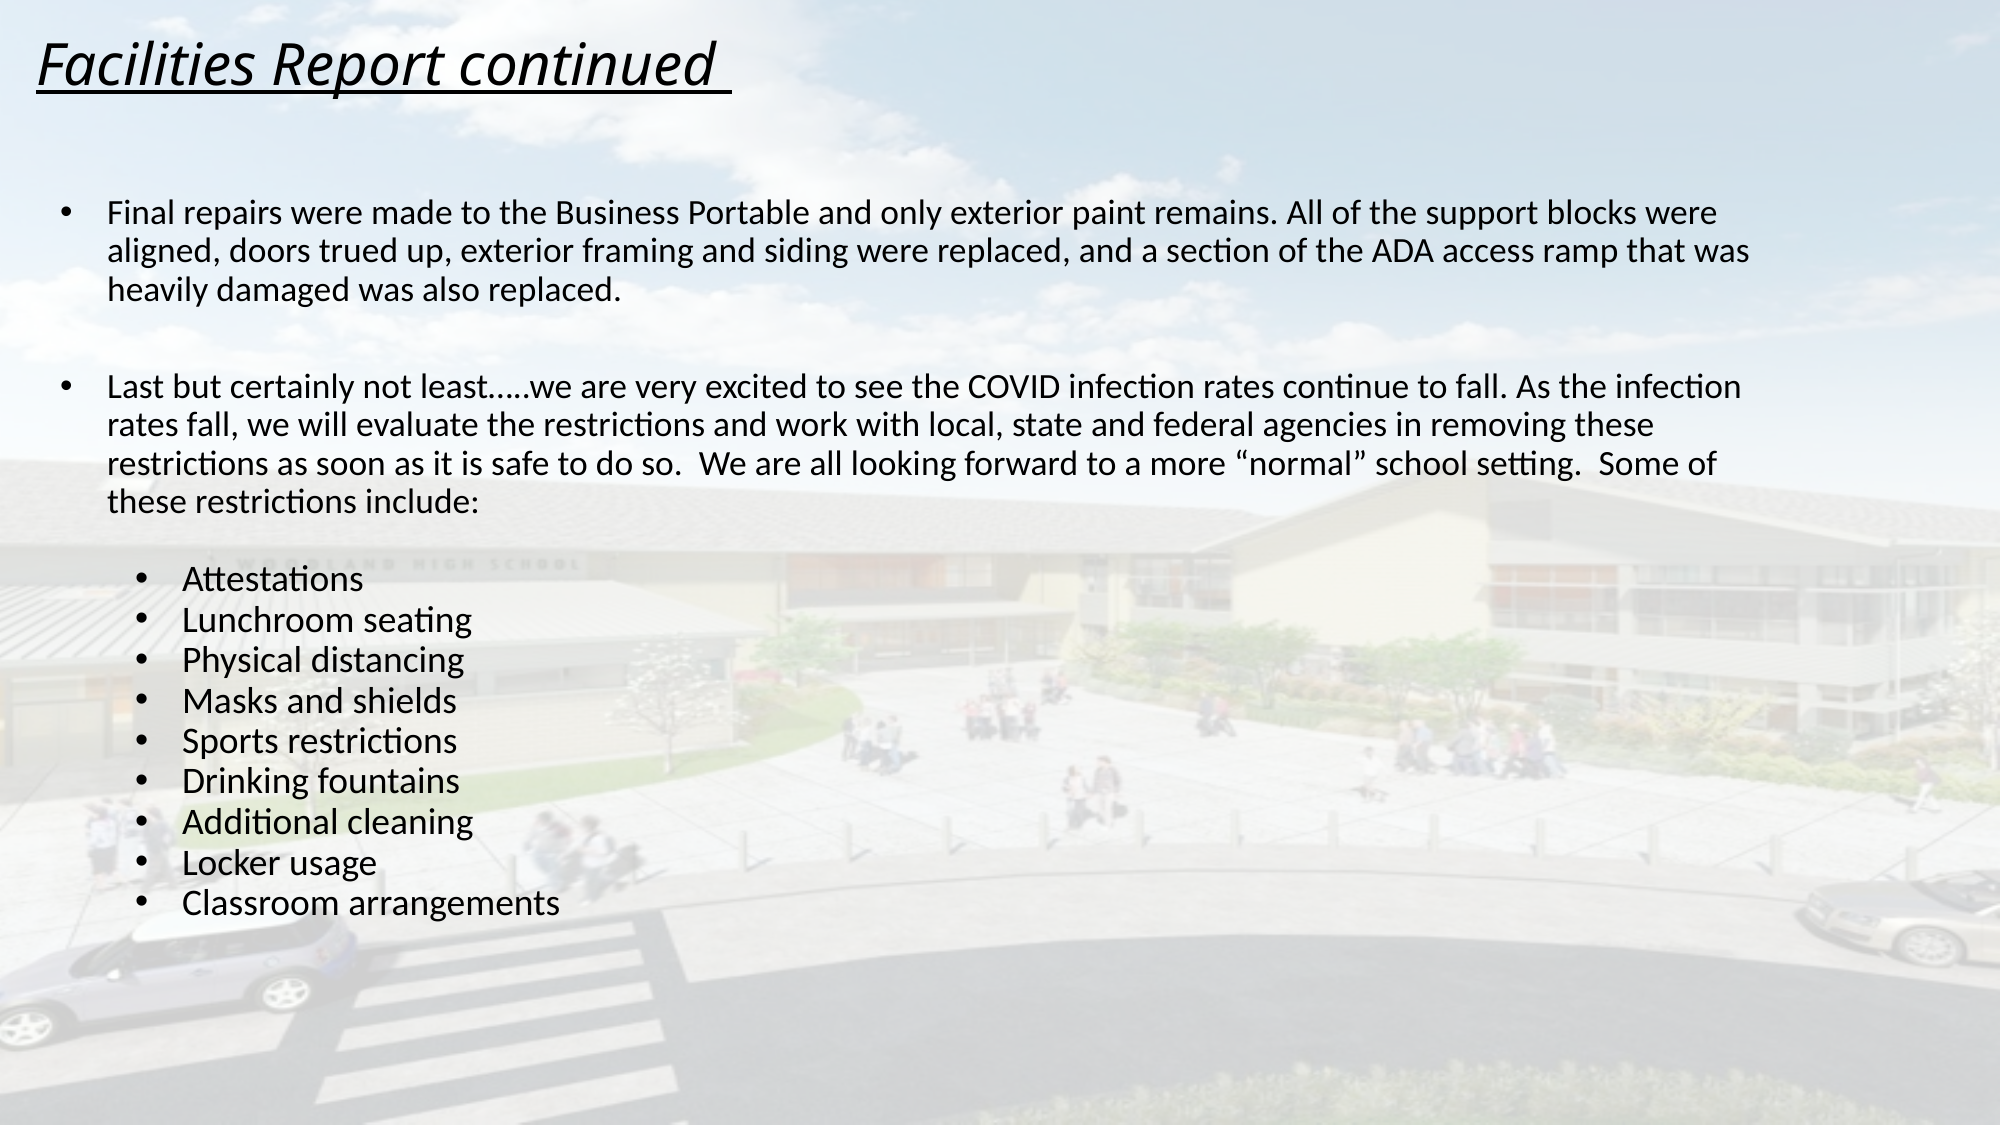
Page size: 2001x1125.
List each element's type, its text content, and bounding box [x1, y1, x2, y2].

list Final repairs were made to the Business Portable and only exterior paint remains. All of the support blocks were aligned, doors trued up, exterior framing and siding were replaced, and a section of the ADA access ramp that was heavily damaged was also replaced. Last but certainly not least…..we are very excited to see the COVID infection rates continue to fall. As the infection rates fall, we will evaluate the restrictions and work with local, state and federal agencies in removing these restrictions as soon as it is safe to do so. We are all looking forward to a more “normal” school setting. Some of these restrictions include: Attestations Lunchroom seating Physical distancing Masks and shields Sports restrictions Drinking fountains Additional cleaning Locker usage Classroom arrangements [45, 186, 1821, 927]
title Facilities Report continued [21, 21, 1747, 112]
